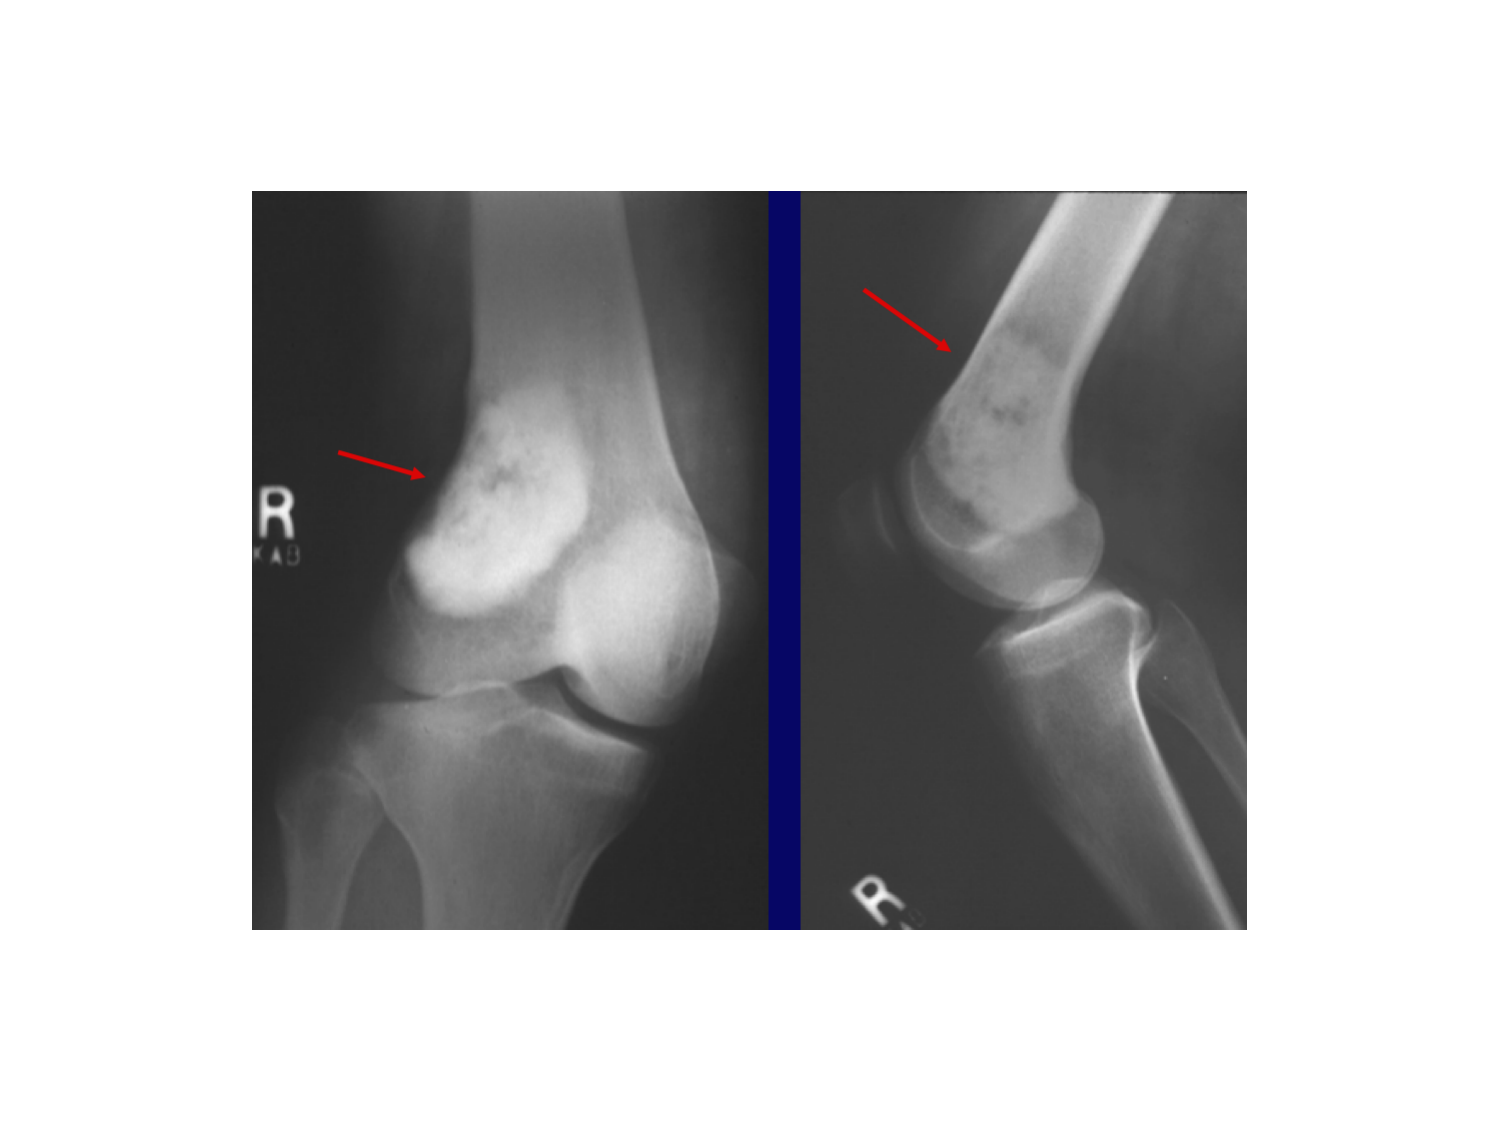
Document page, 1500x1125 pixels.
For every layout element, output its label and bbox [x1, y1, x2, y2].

picture [251, 191, 1247, 930]
